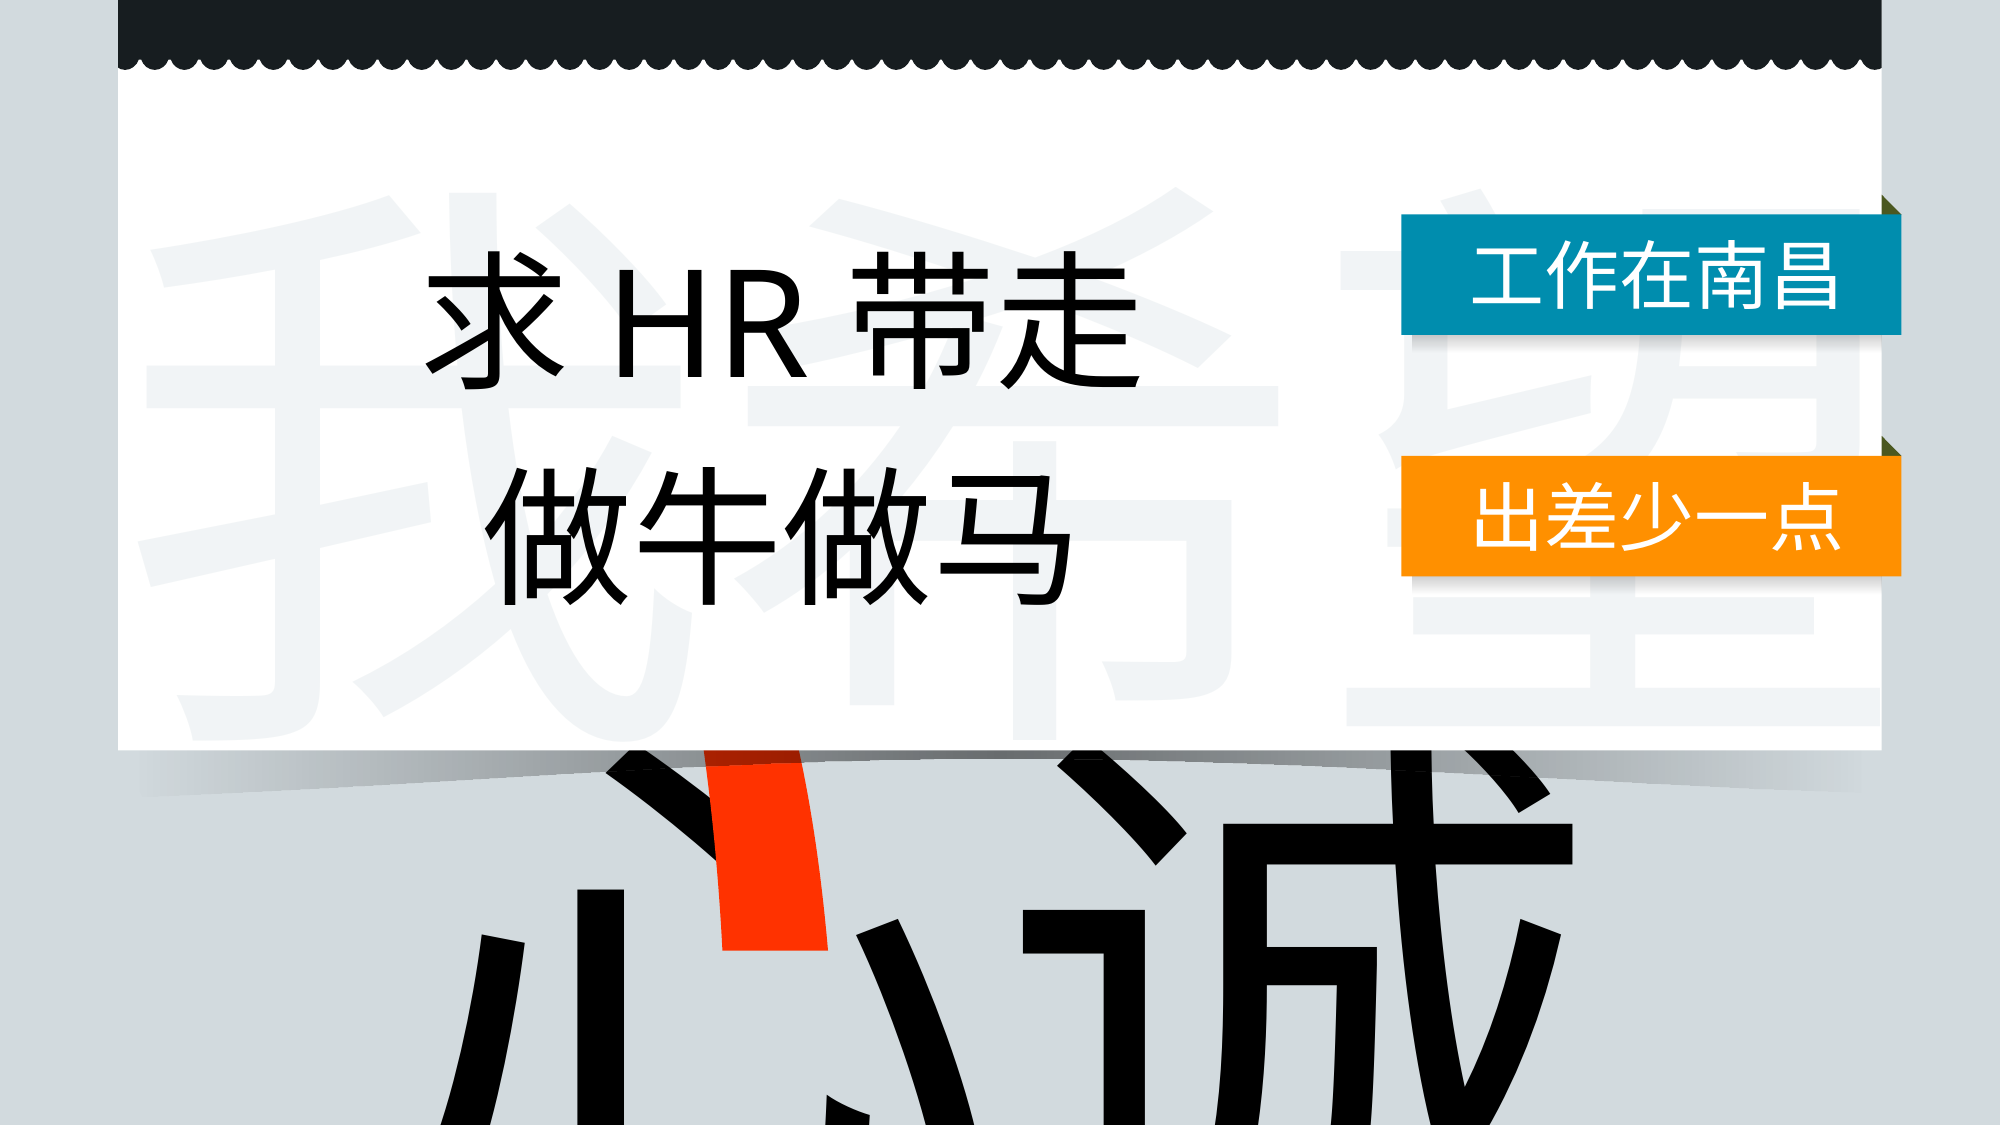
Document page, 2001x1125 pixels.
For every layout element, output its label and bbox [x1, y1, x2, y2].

text_box [1401, 214, 1902, 364]
text_box [89, 0, 1938, 828]
text_box [380, 828, 1619, 1125]
text_box [1401, 455, 1902, 606]
